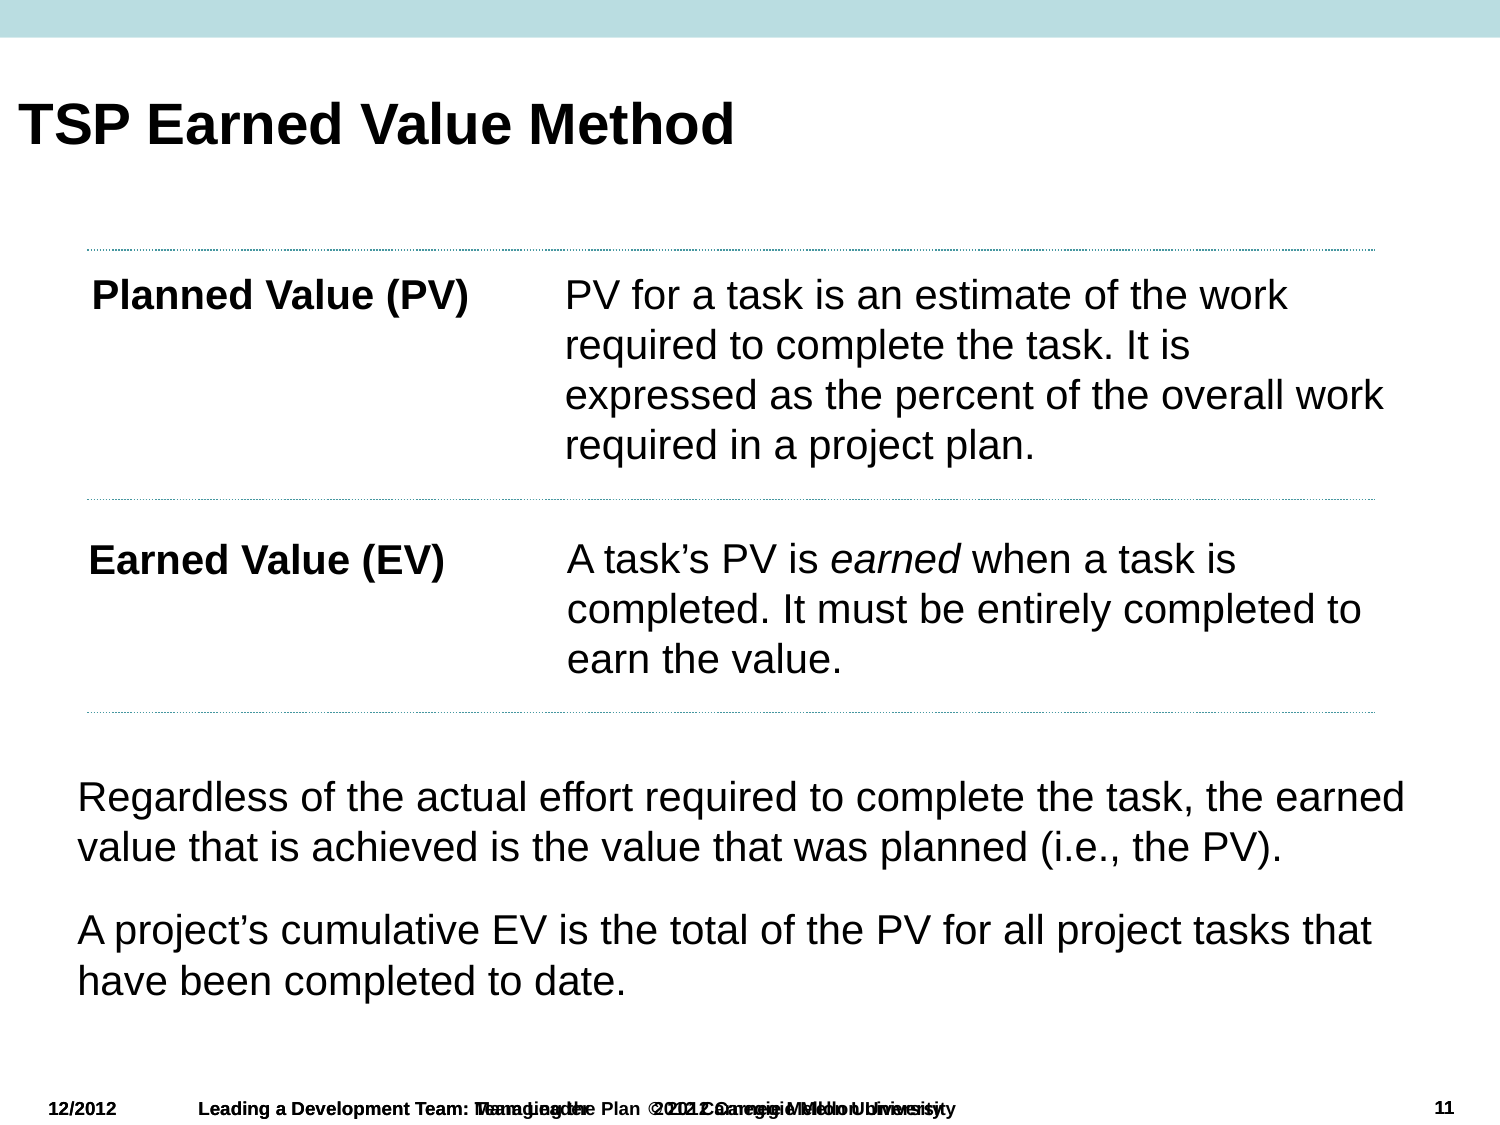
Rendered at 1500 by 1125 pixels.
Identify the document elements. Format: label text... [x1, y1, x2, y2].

text_box Planned Value (PV) [76, 260, 485, 326]
text_box Earned Value (EV) [73, 525, 461, 590]
text_box Regardless of the actual effort required to complete the task, the earned value that is achieved is the value that was planned (i.e., the PV). A project’s cumulative EV is the total of the PV for all project tasks that have been completed to date. [62, 762, 1450, 1011]
text_box PV for a task is an estimate of the work required to complete the task. It is expressed as the percent of the overall work required in a project plan. [549, 260, 1400, 538]
title TSP Earned Value Method [18, 99, 1415, 157]
text_box A task’s PV is earned when a task is completed. It must be entirely completed to earn the value. [552, 524, 1403, 753]
